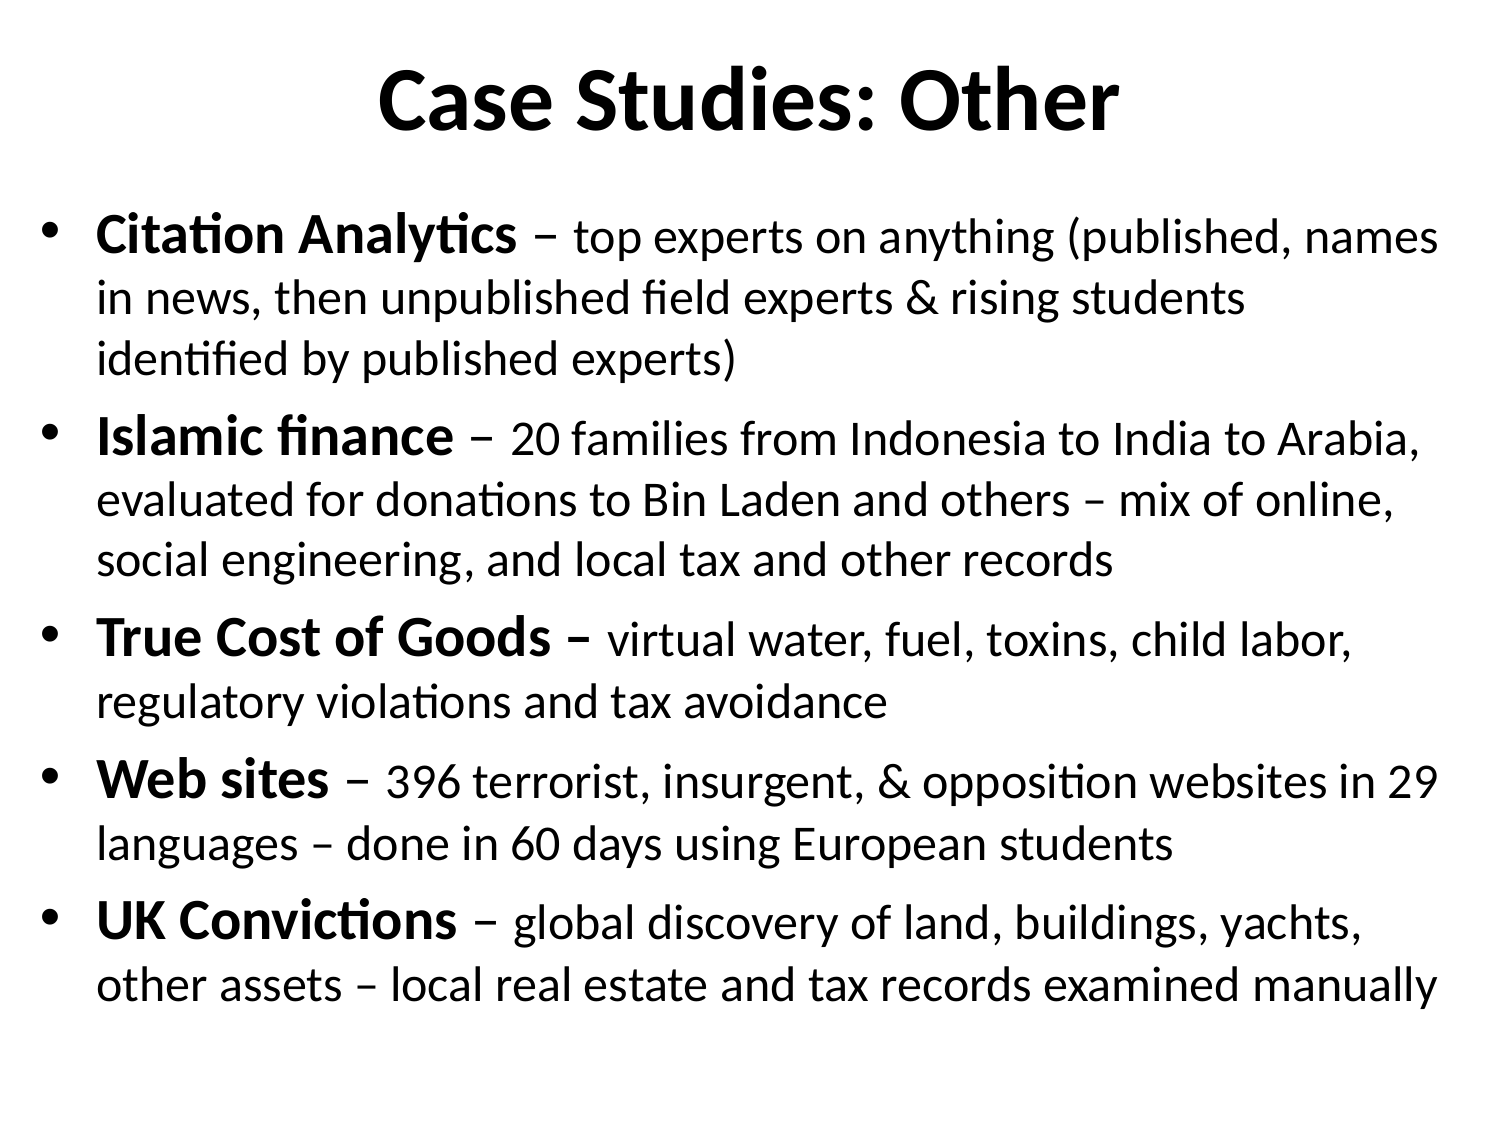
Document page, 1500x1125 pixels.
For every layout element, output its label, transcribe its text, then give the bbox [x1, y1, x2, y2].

title Case Studies: Other [75, 0, 1425, 187]
list Citation Analytics – top experts on anything (published, names in news, then unpublished field experts & rising students identified by published experts) Islamic finance – 20 families from Indonesia to India to Arabia, evaluated for donations to Bin Laden and others – mix of online, social engineering, and local tax and other records True Cost of Goods – virtual water, fuel, toxins, child labor, regulatory violations and tax avoidance Web sites – 396 terrorist, insurgent, & opposition websites in 29 languages – done in 60 days using European students UK Convictions – global discovery of land, buildings, yachts, other assets – local real estate and tax records examined manually [24, 187, 1463, 1000]
